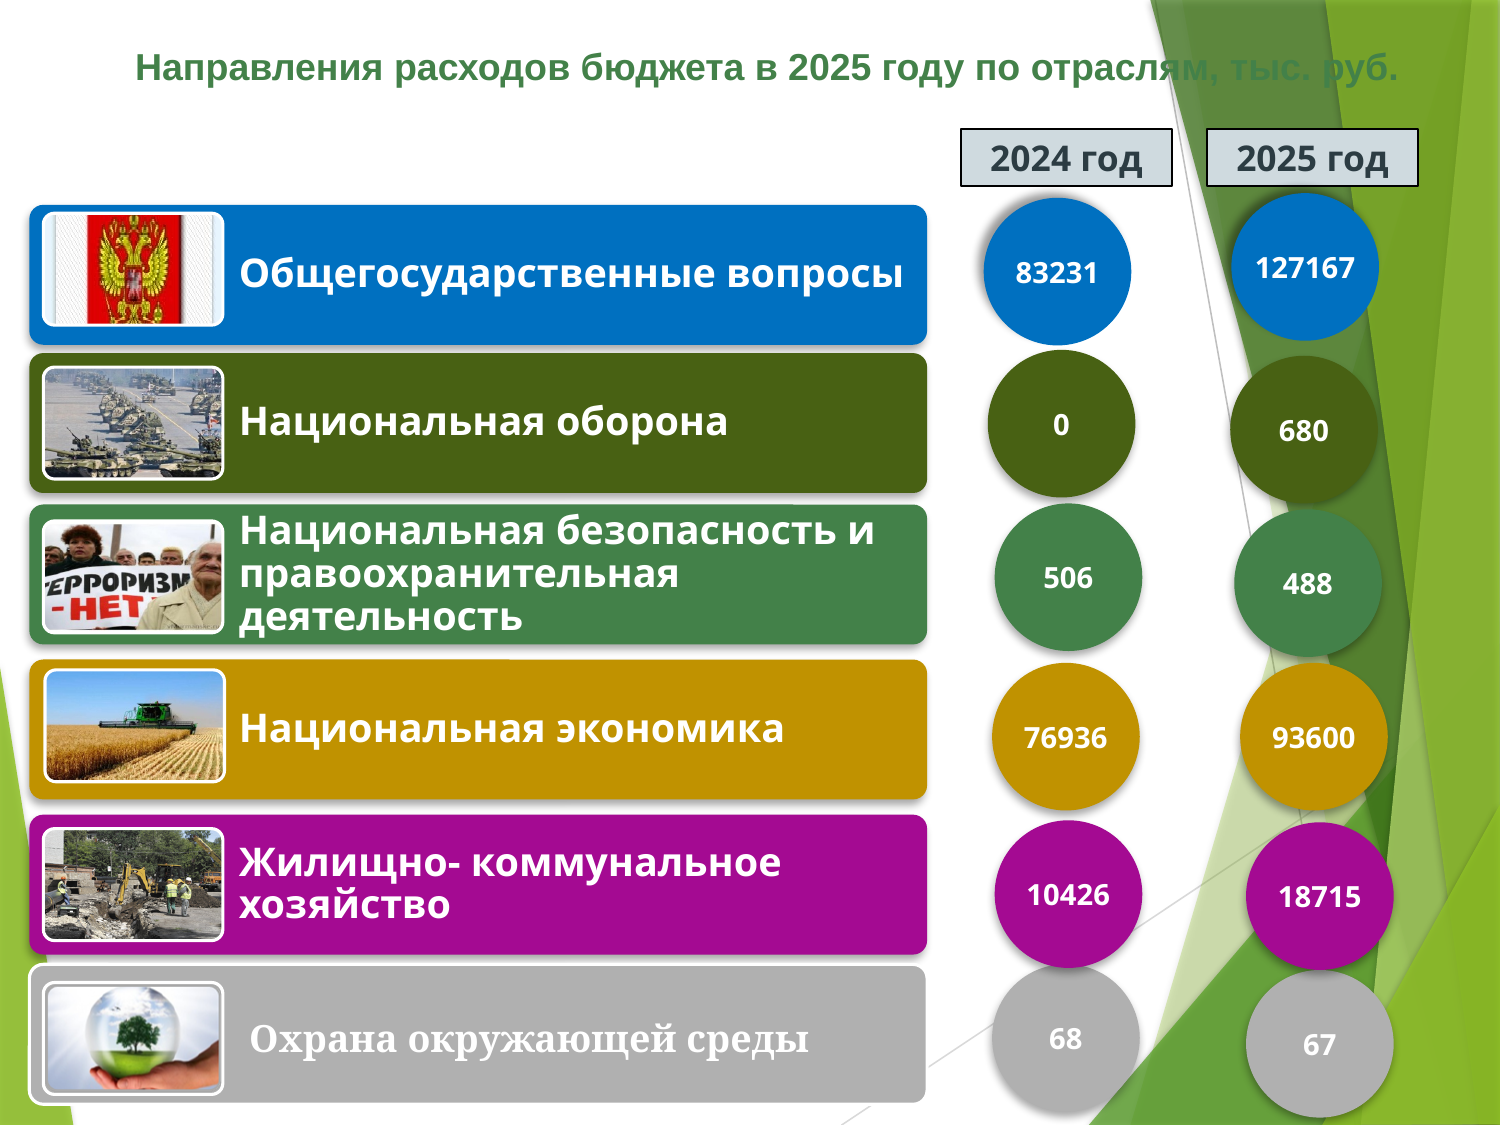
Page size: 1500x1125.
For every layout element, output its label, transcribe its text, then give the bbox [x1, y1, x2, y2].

text_box 83231 [983, 197, 1132, 346]
text_box 506 [994, 503, 1143, 652]
text_box 2025 год [1206, 128, 1419, 187]
text_box 68 [992, 972, 1140, 1112]
text_box 18715 [1246, 822, 1394, 970]
text_box 76936 [992, 662, 1140, 811]
text_box Направления расходов бюджета в 2025 году по отраслям, тыс. руб. [70, 35, 1465, 95]
text_box 93600 [1240, 662, 1388, 811]
text_box 680 [1230, 355, 1378, 504]
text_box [28, 198, 928, 1110]
text_box 488 [1234, 509, 1382, 657]
text_box 67 [1246, 976, 1394, 1118]
text_box 127167 [1231, 193, 1379, 341]
text_box 0 [987, 349, 1136, 498]
text_box 2024 год [960, 128, 1173, 187]
text_box 10426 [994, 820, 1143, 968]
